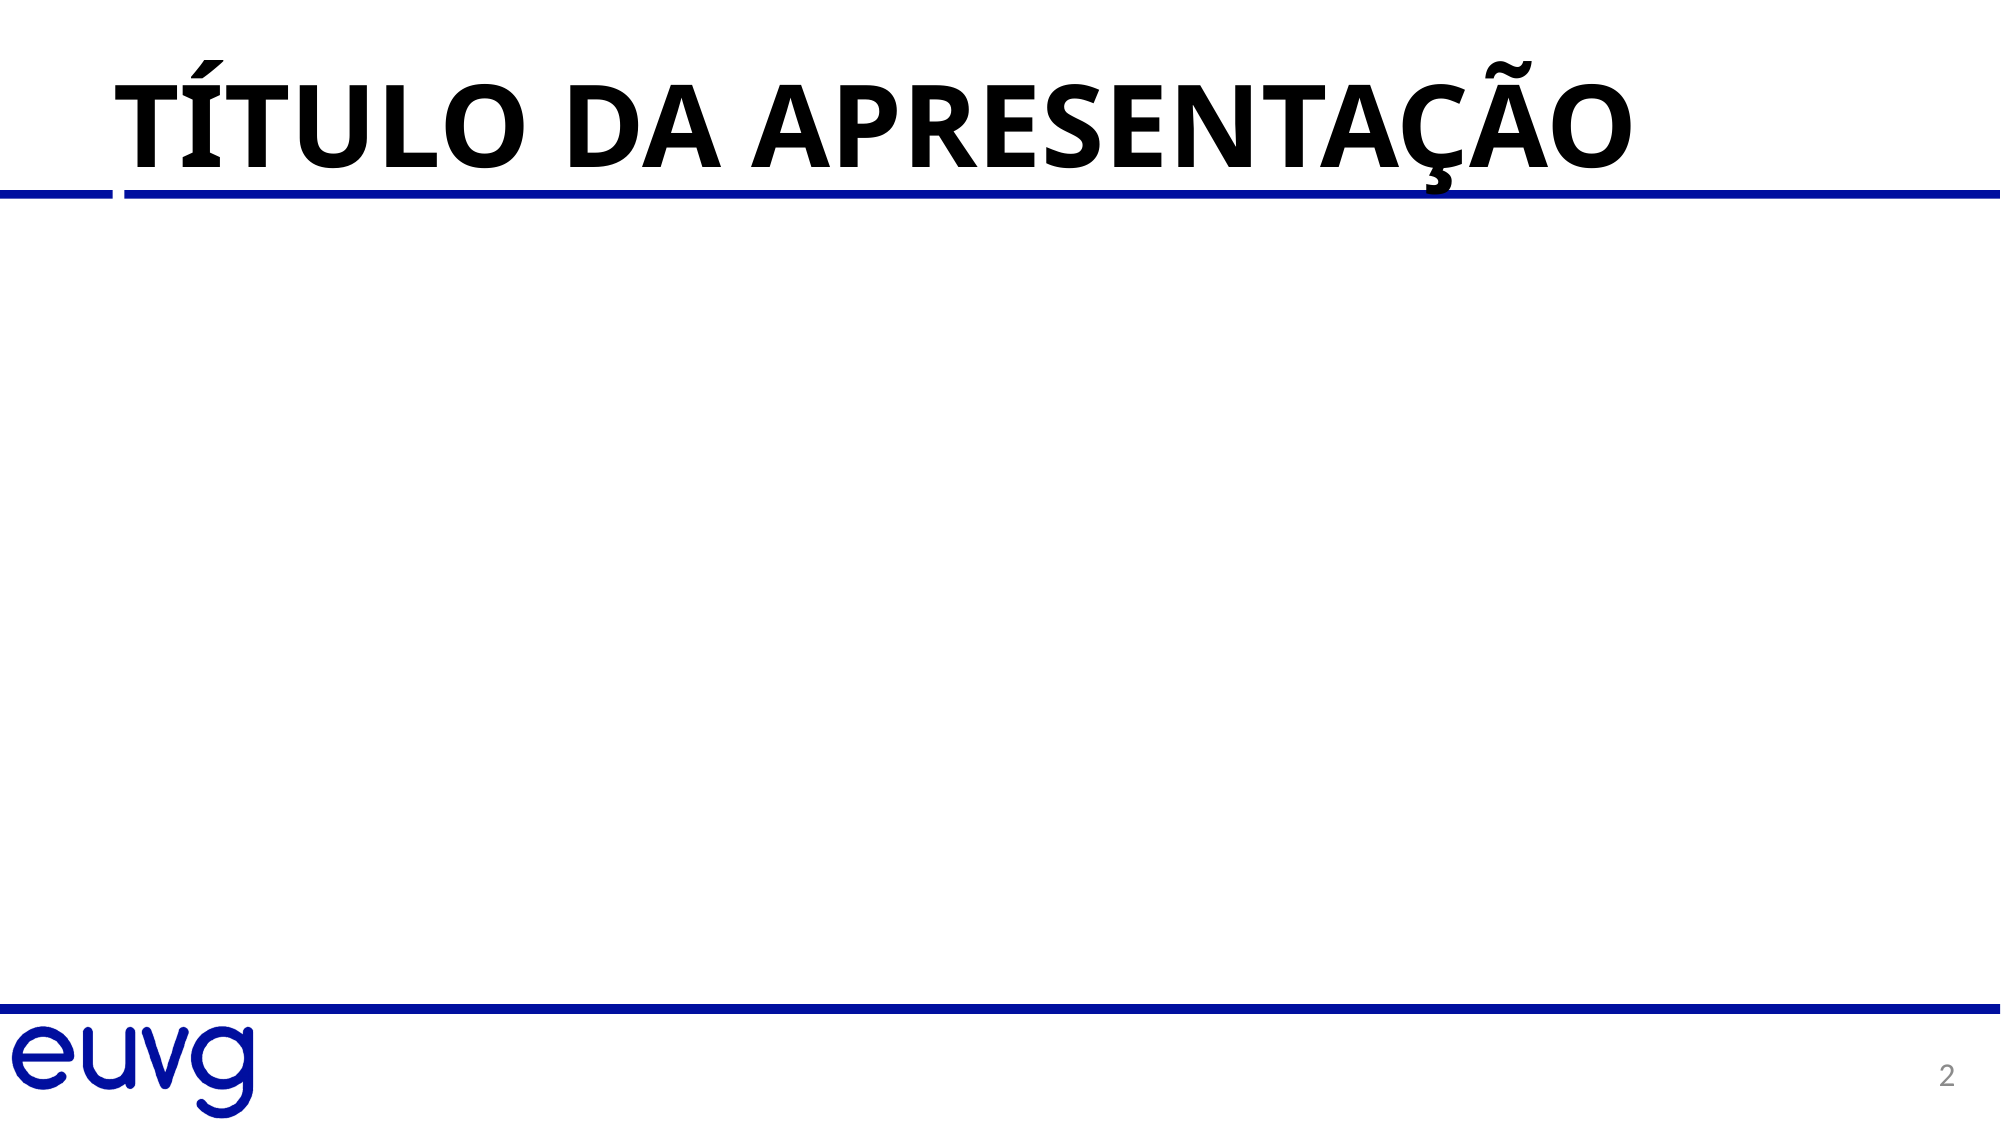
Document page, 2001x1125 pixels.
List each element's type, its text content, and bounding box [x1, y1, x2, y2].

slide_number 2 [1520, 1042, 1971, 1103]
picture [11, 1026, 254, 1119]
text_box TÍTULO DA APRESENTAÇÃO [98, 48, 1942, 200]
